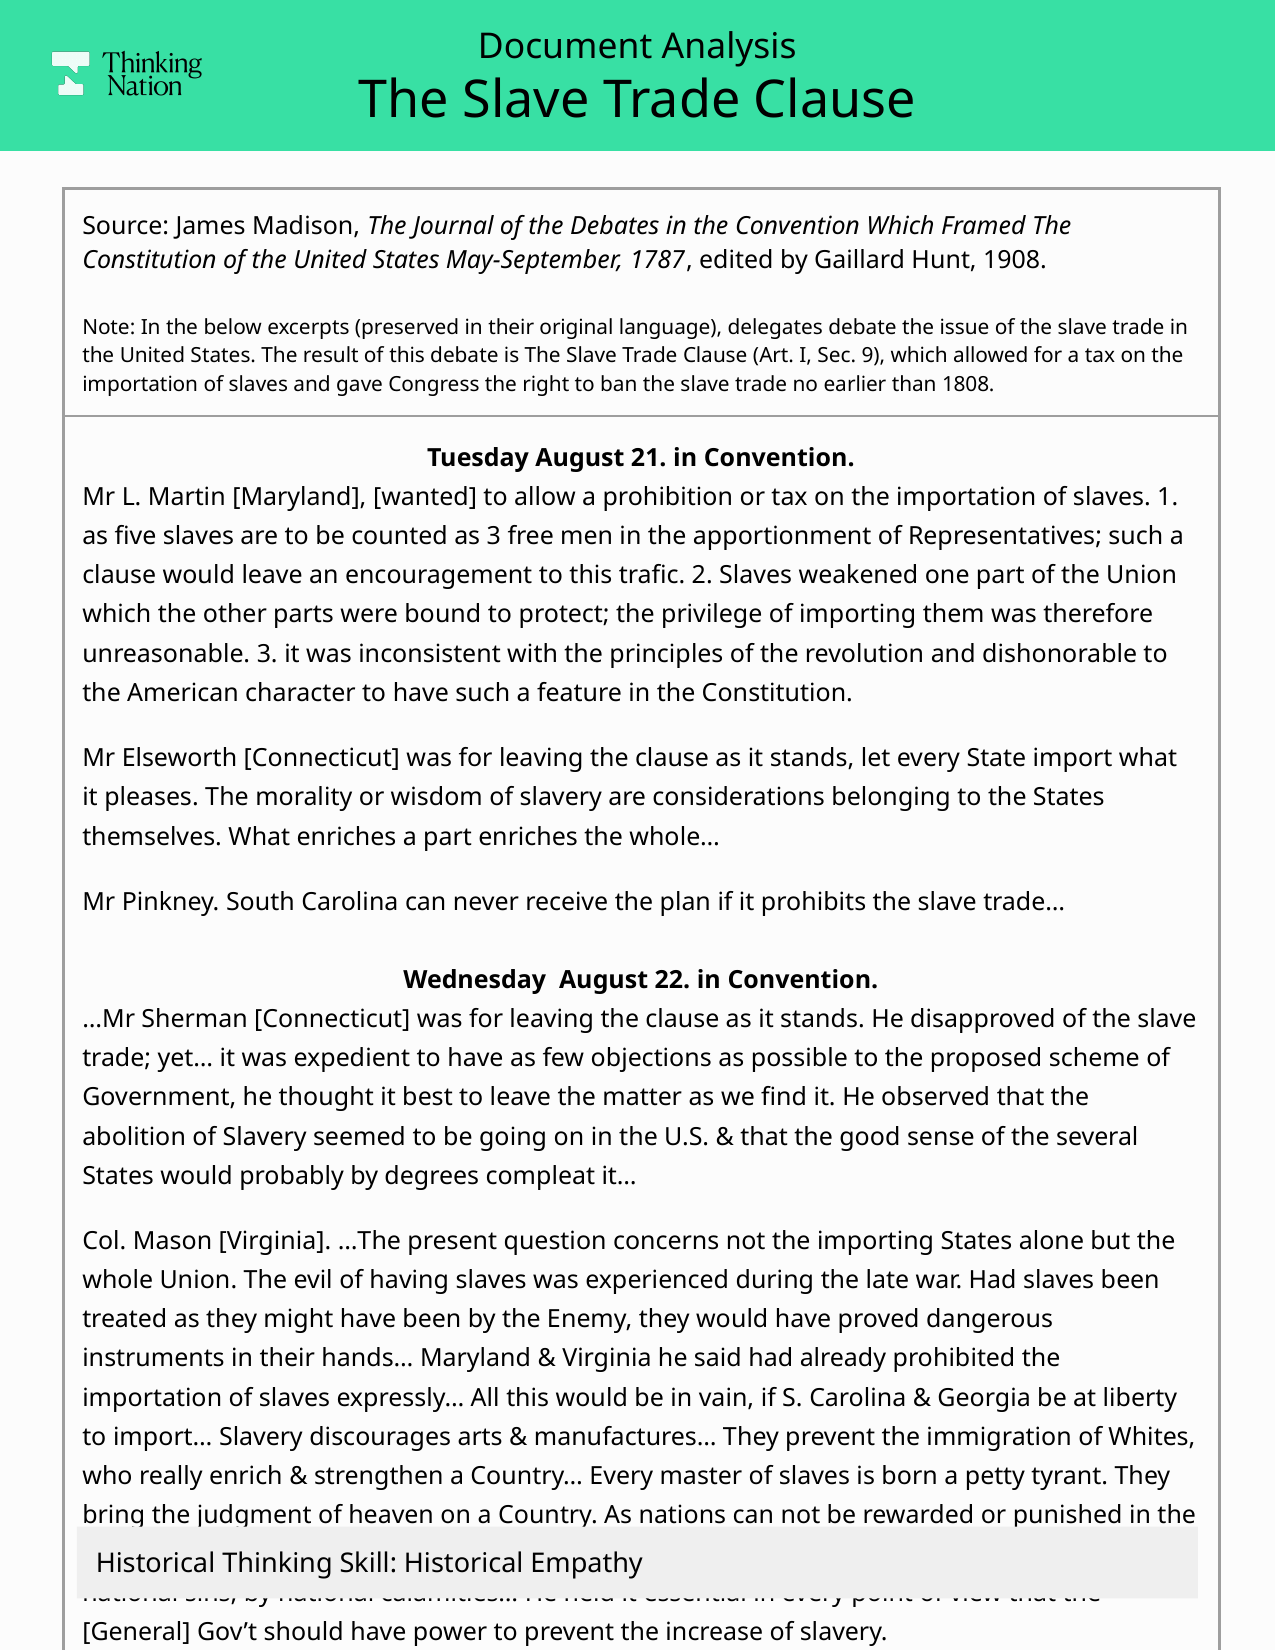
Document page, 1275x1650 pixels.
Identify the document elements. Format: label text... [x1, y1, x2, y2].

picture [35, 37, 207, 109]
table_header Source: James Madison, The Journal of the Debates in the Convention Which Framed The Constitution of the United States May-September, 1787, edited by Gaillard Hunt, 1908. Note: In the below excerpts (preserved in their original language), delegates debate the issue of the slave trade in the United States. The result of this debate is The Slave Trade Clause (Art. I, Sec. 9), which allowed for a tax on the importation of slaves and gave Congress the right to ban the slave trade no earlier than 1808. [65, 190, 1218, 415]
table_cell Tuesday August 21. in Convention. Mr L. Martin [Maryland], [wanted] to allow a prohibition or tax on the importation of slaves. 1. as five slaves are to be counted as 3 free men in the apportionment of Representatives; such a clause would leave an encouragement to this trafic. 2. Slaves weakened one part of the Union which the other parts were bound to protect; the privilege of importing them was therefore unreasonable. 3. it was inconsistent with the principles of the revolution and dishonorable to the American character to have such a feature in the Constitution. Mr Elseworth [Connecticut] was for leaving the clause as it stands, let every State import what it pleases. The morality or wisdom of slavery are considerations belonging to the States themselves. What enriches a part enriches the whole… Mr Pinkney. South Carolina can never receive the plan if it prohibits the slave trade… Wednesday August 22. in Convention. …Mr Sherman [Connecticut] was for leaving the clause as it stands. He disapproved of the slave trade; yet… it was expedient to have as few objections as possible to the proposed scheme of Government, he thought it best to leave the matter as we find it. He observed that the abolition of Slavery seemed to be going on in the U.S. & that the good sense of the several States would probably by degrees compleat it… Col. Mason [Virginia]. …The present question concerns not the importing States alone but the whole Union. The evil of having slaves was experienced during the late war. Had slaves been treated as they might have been by the Enemy, they would have proved dangerous instruments in their hands… Maryland & Virginia he said had already prohibited the importation of slaves expressly… All this would be in vain, if S. Carolina & Georgia be at liberty to import… Slavery discourages arts & manufactures… They prevent the immigration of Whites, who really enrich & strengthen a Country… Every master of slaves is born a petty tyrant. They bring the judgment of heaven on a Country. As nations can not be rewarded or punished in the next world they must be in this. By an inevitable chain of causes & effects providence punishes national sins, by national calamities… He held it essential in every point of view that the [General] Gov’t should have power to prevent the increase of slavery. [65, 417, 1218, 1650]
text_box Historical Thinking Skill: Historical Empathy [76, 1526, 1198, 1599]
text_box Document Analysis The Slave Trade Clause [0, 0, 1275, 151]
